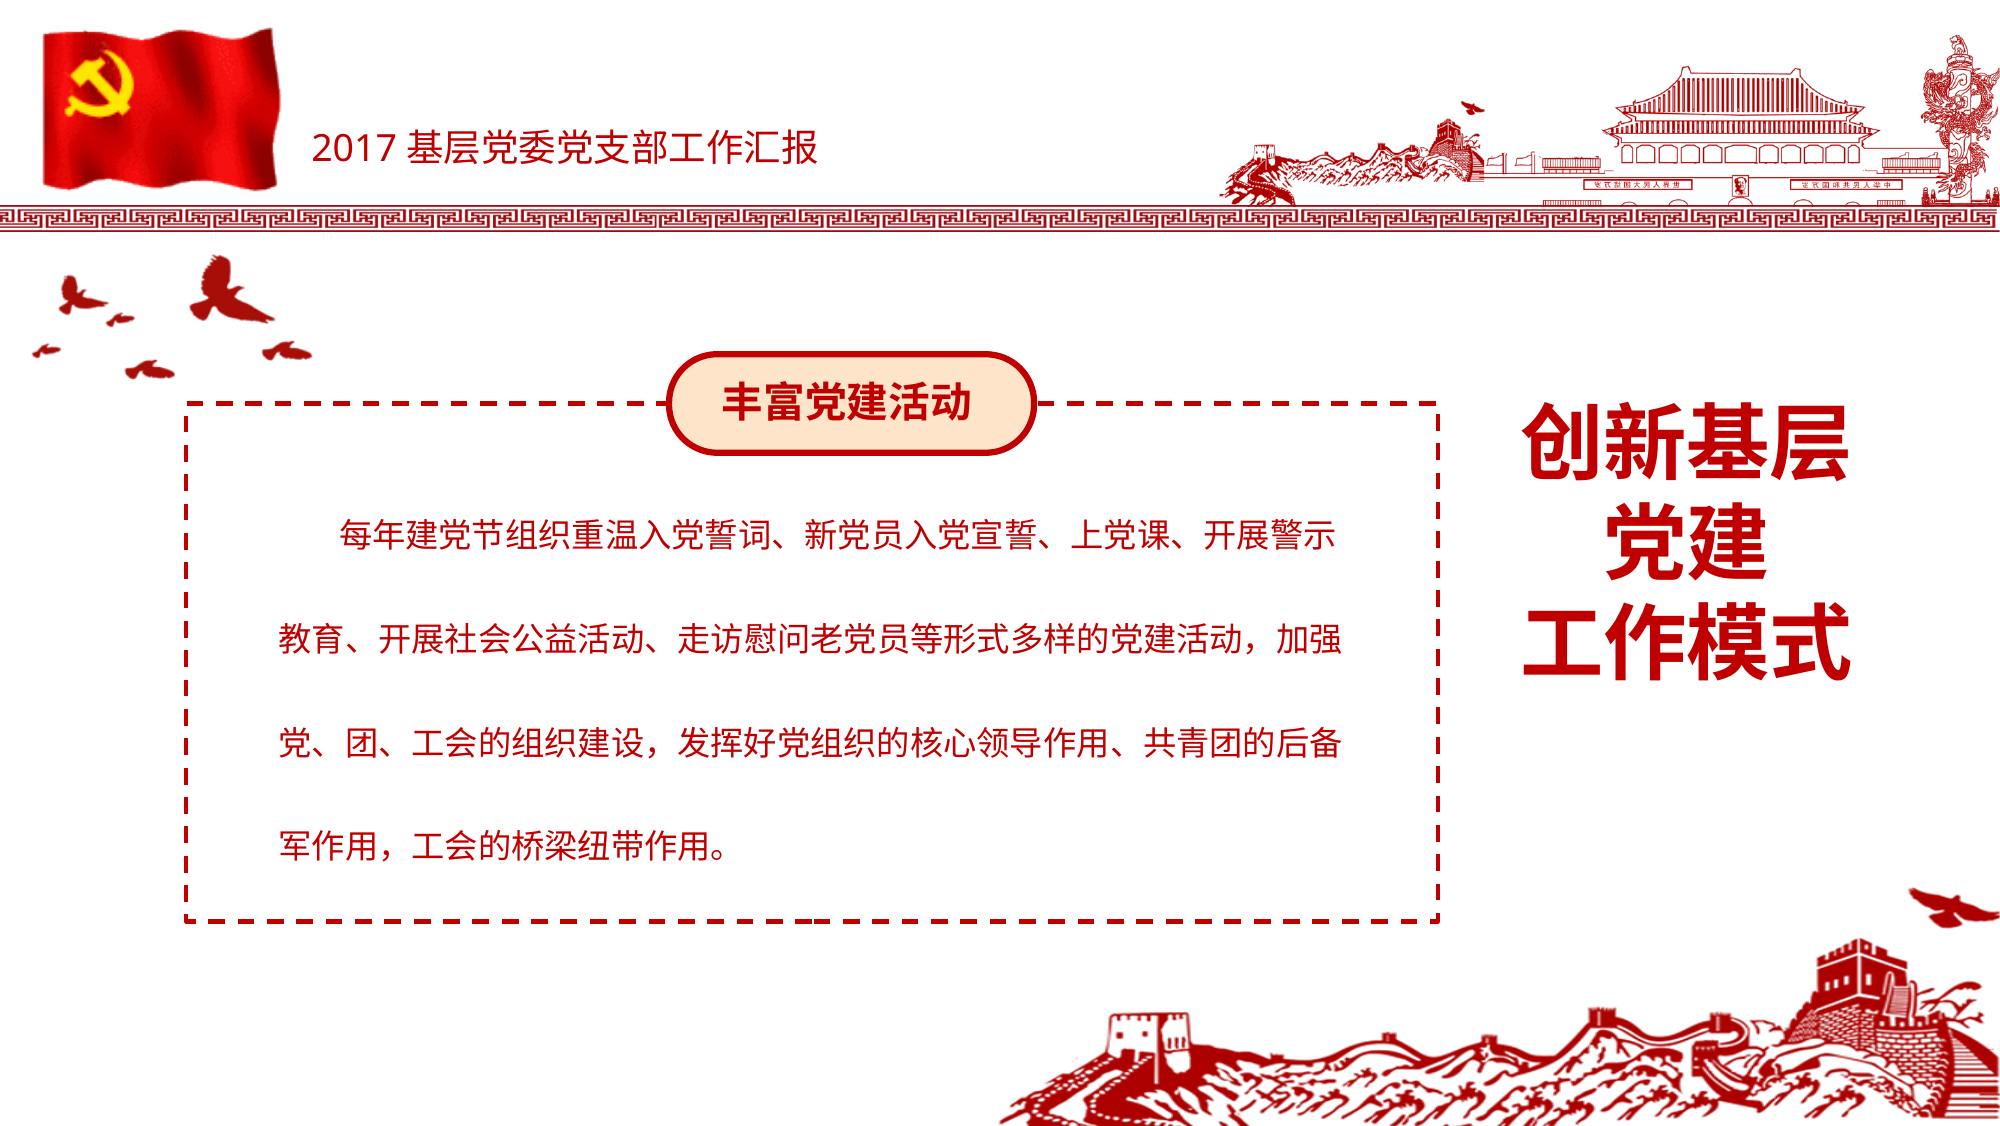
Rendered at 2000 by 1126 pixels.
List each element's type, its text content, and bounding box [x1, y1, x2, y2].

picture [949, 857, 2000, 1126]
text_box [184, 401, 1440, 924]
text_box 丰富党建活动 [706, 368, 988, 434]
text_box 创新基层党建 工作模式 [1495, 384, 1878, 696]
text_box [666, 352, 1037, 455]
text_box 每年建党节组织重温入党誓词、新党员入党宣誓、上党课、开展警示 教育、开展社会公益活动、走访慰问老党员等形式多样的党建活动，加强 党、团、工会的组织建设，发挥好党组织的核心领导作用、共青团的后备 军作用，工会的桥梁纽带作用。 [267, 496, 1366, 871]
picture [0, 19, 2000, 232]
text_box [0, 228, 350, 404]
list 2017基层党委党支部工作汇报 [291, 113, 1213, 209]
picture [33, 26, 292, 196]
